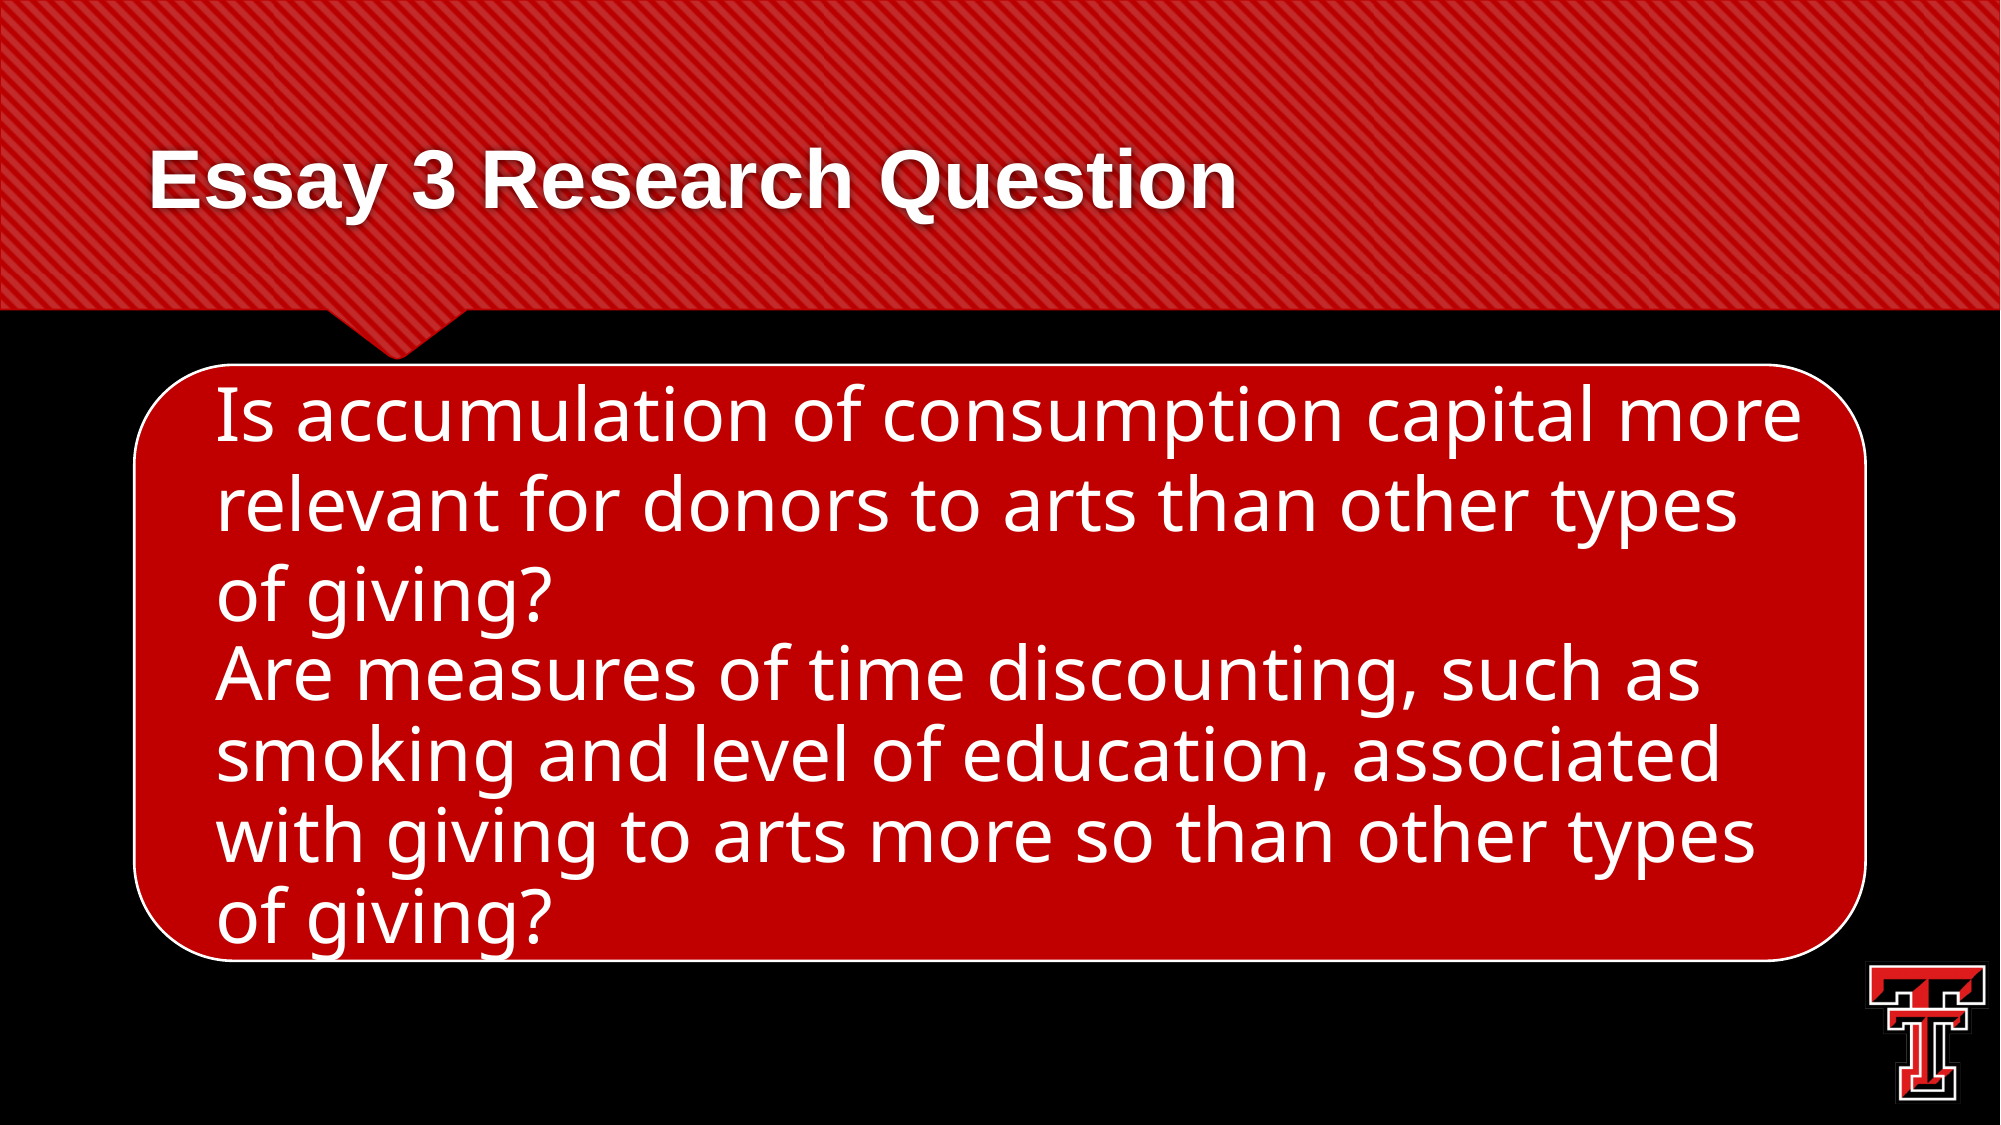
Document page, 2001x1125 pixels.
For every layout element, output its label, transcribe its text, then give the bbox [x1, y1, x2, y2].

title Essay 3 Research Question [132, 73, 1868, 233]
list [134, 364, 1866, 962]
picture [1865, 960, 1989, 1105]
